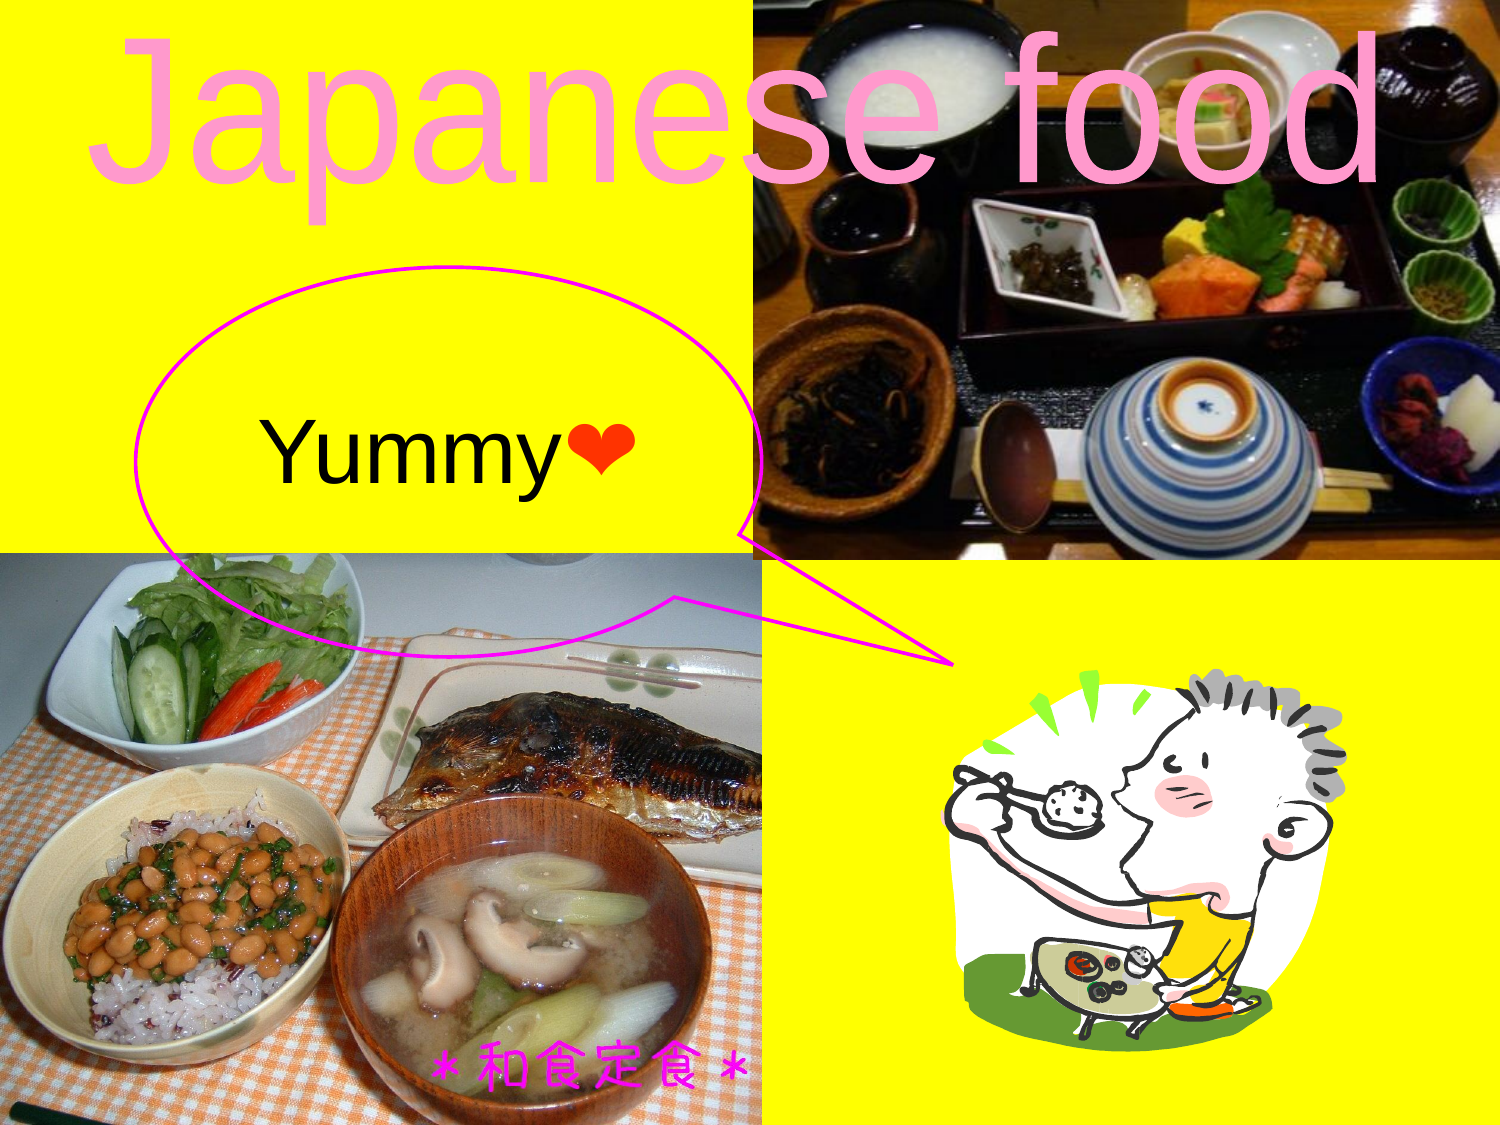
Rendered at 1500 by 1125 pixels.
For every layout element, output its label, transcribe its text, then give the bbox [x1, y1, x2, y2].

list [0, 553, 762, 1125]
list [753, 0, 1500, 560]
picture [938, 668, 1353, 1056]
text_box Yummy❤ [135, 267, 748, 552]
text_box Yummy❤ [766, 569, 954, 666]
